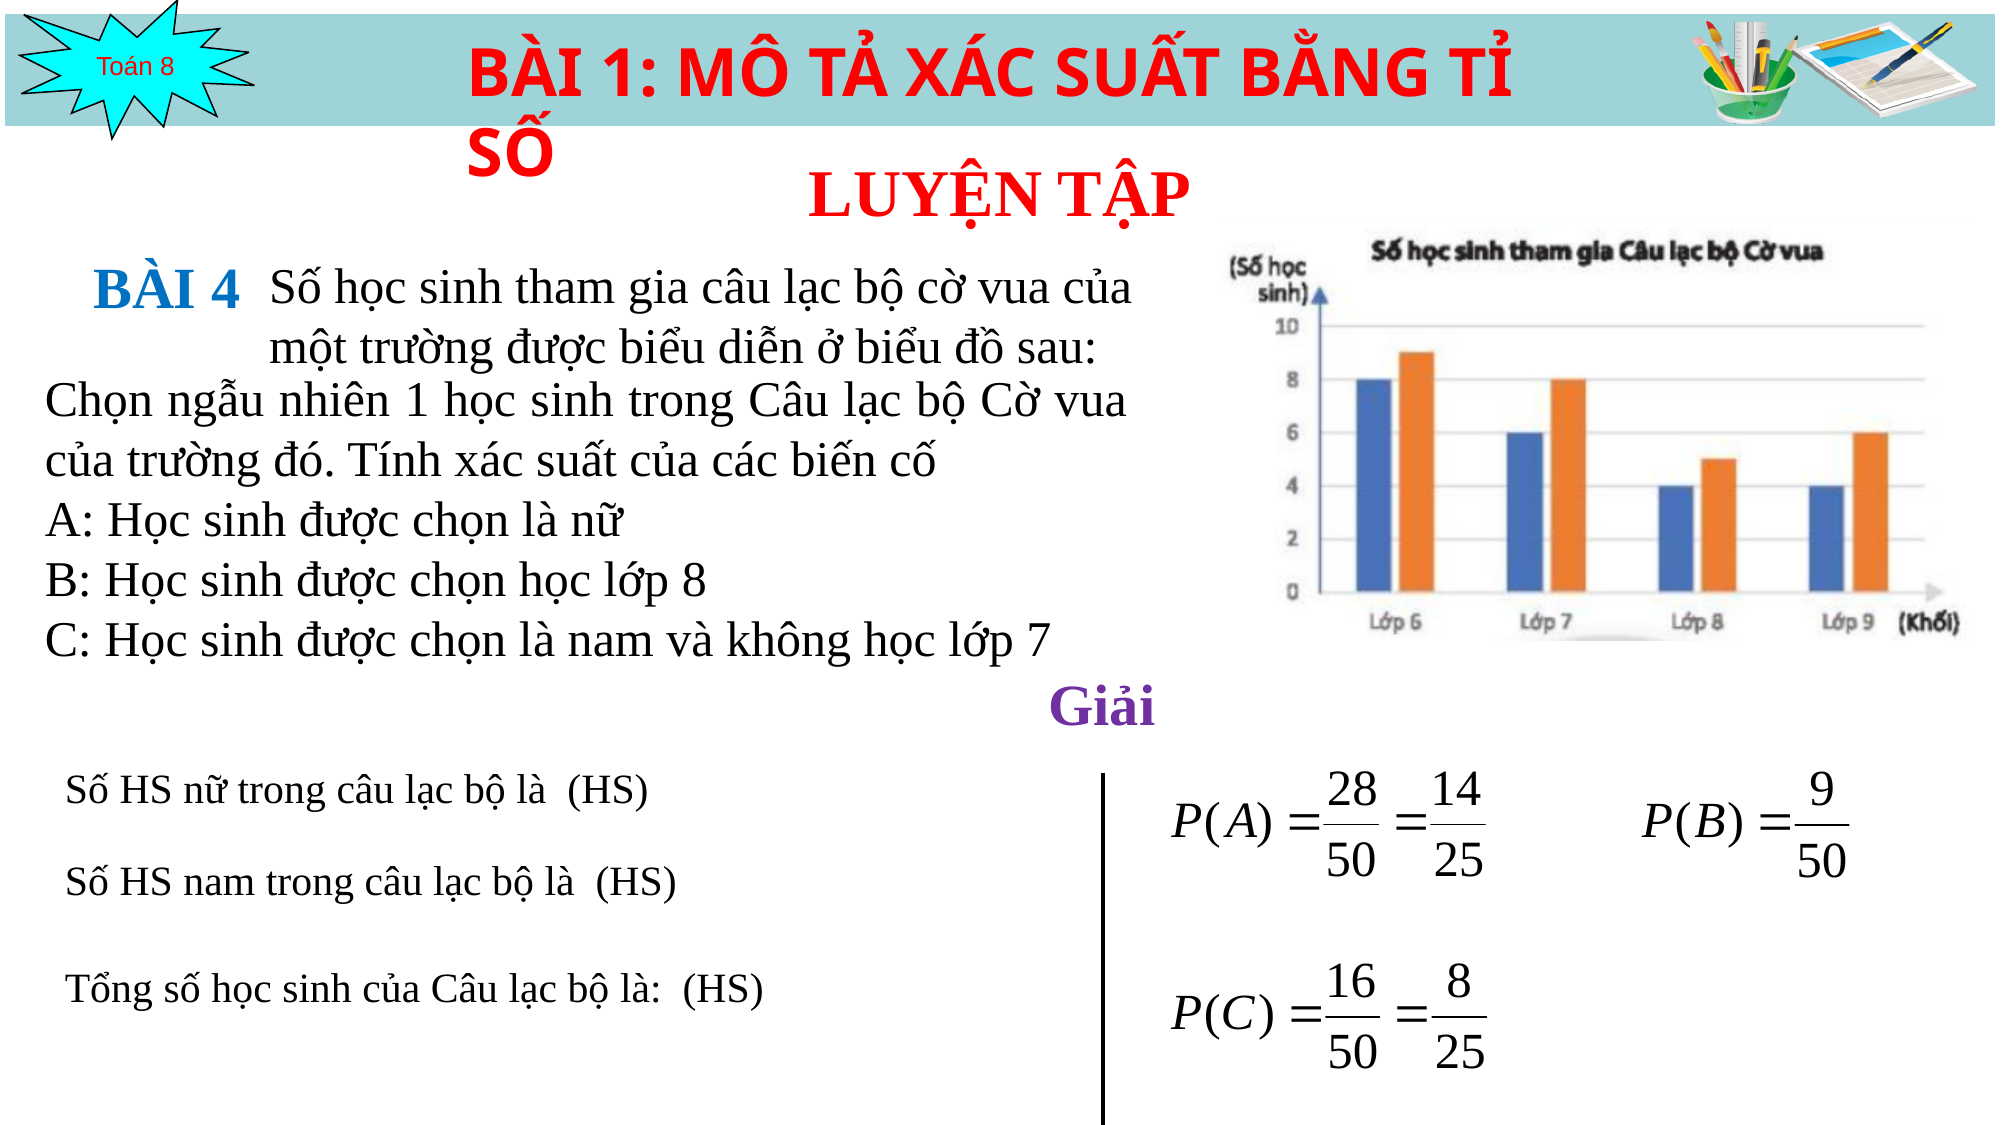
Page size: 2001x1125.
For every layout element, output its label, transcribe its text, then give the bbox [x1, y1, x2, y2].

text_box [0, 0, 2000, 139]
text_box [1633, 757, 1857, 889]
text_box BÀI 1: MÔ TẢ XÁC SUẤT BẰNG TỈ SỐ [452, 139, 1548, 198]
text_box BÀI 4 [24, 239, 310, 341]
text_box Chọn ngẫu nhiên 1 học sinh trong Câu lạc bộ Cờ vua của trường đó. Tính xác suất của các biến cố A: Học sinh được chọn là nữ B: Học sinh được chọn học lớp 8 C: Học sinh được chọn là nam và không học lớp 7 [29, 359, 1143, 675]
title LUYỆN TẬP [458, 144, 1542, 246]
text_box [1163, 757, 1494, 889]
text_box Số học sinh tham gia câu lạc bộ cờ vua của một trường được biểu diễn ở biểu đồ sau: [254, 246, 1164, 381]
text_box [1162, 949, 1494, 1080]
text_box Giải [1033, 659, 1181, 745]
picture [1218, 216, 1976, 641]
